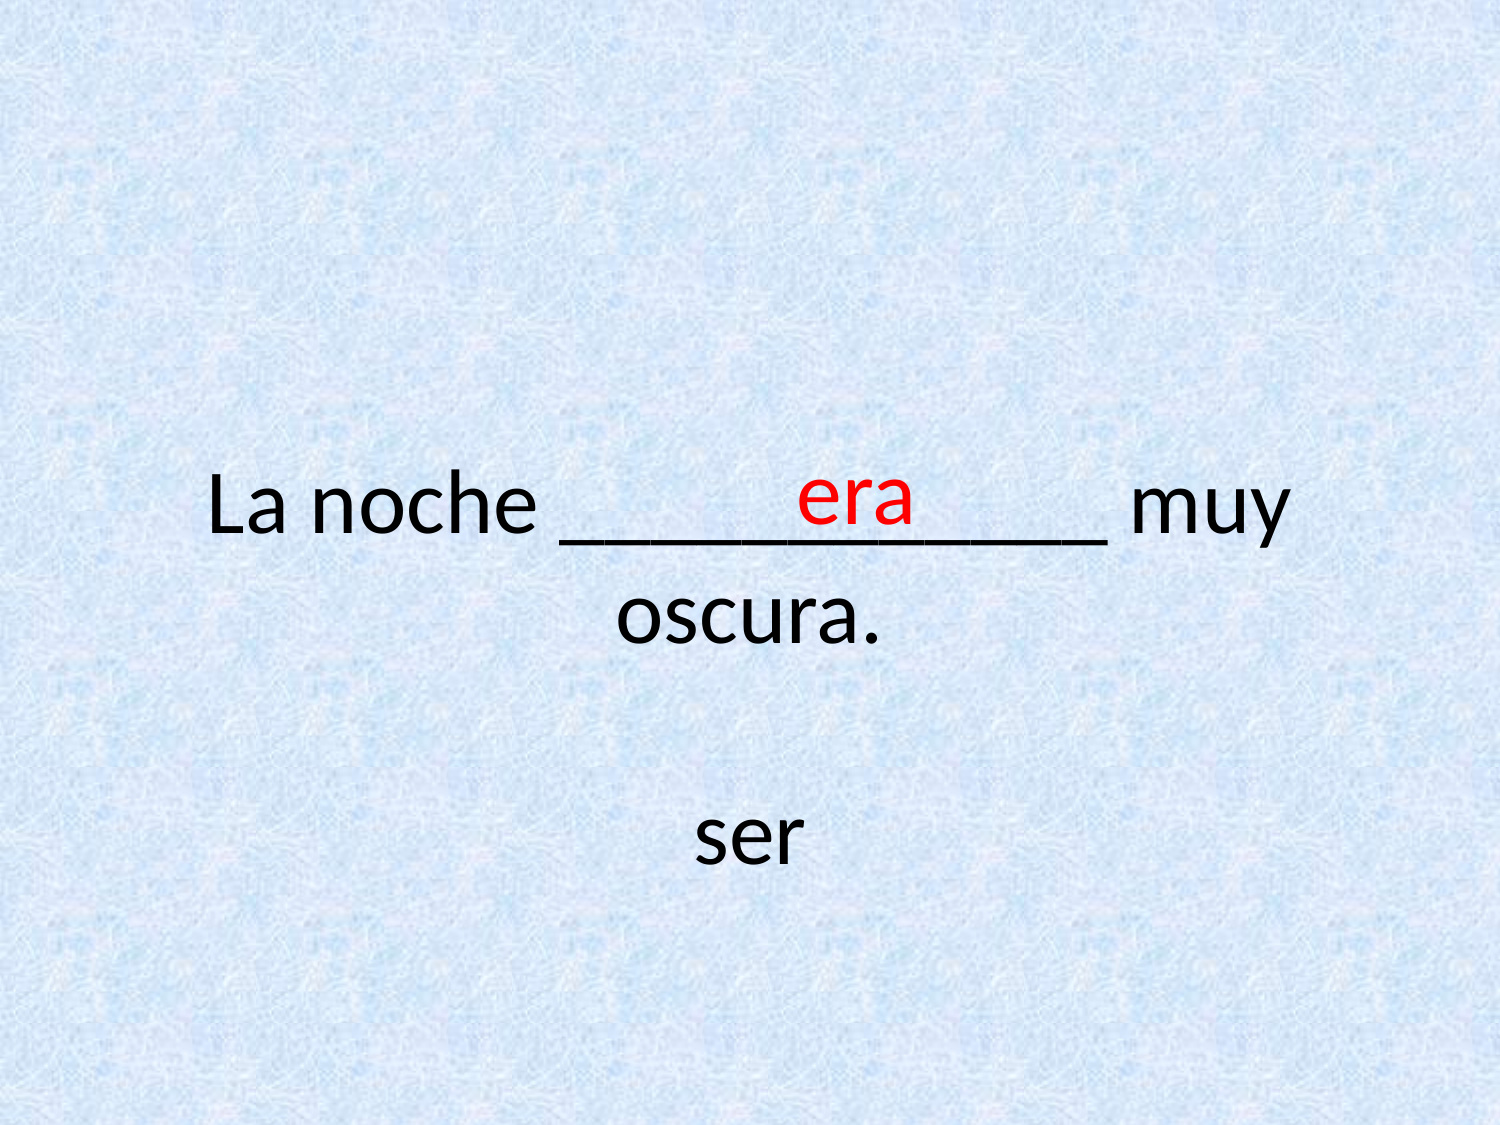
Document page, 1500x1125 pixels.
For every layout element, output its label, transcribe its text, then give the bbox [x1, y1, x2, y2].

title La noche ____________ muy oscura. ser [112, 349, 1388, 976]
picture [0, 0, 1500, 1125]
subtitle era [662, 424, 1051, 563]
